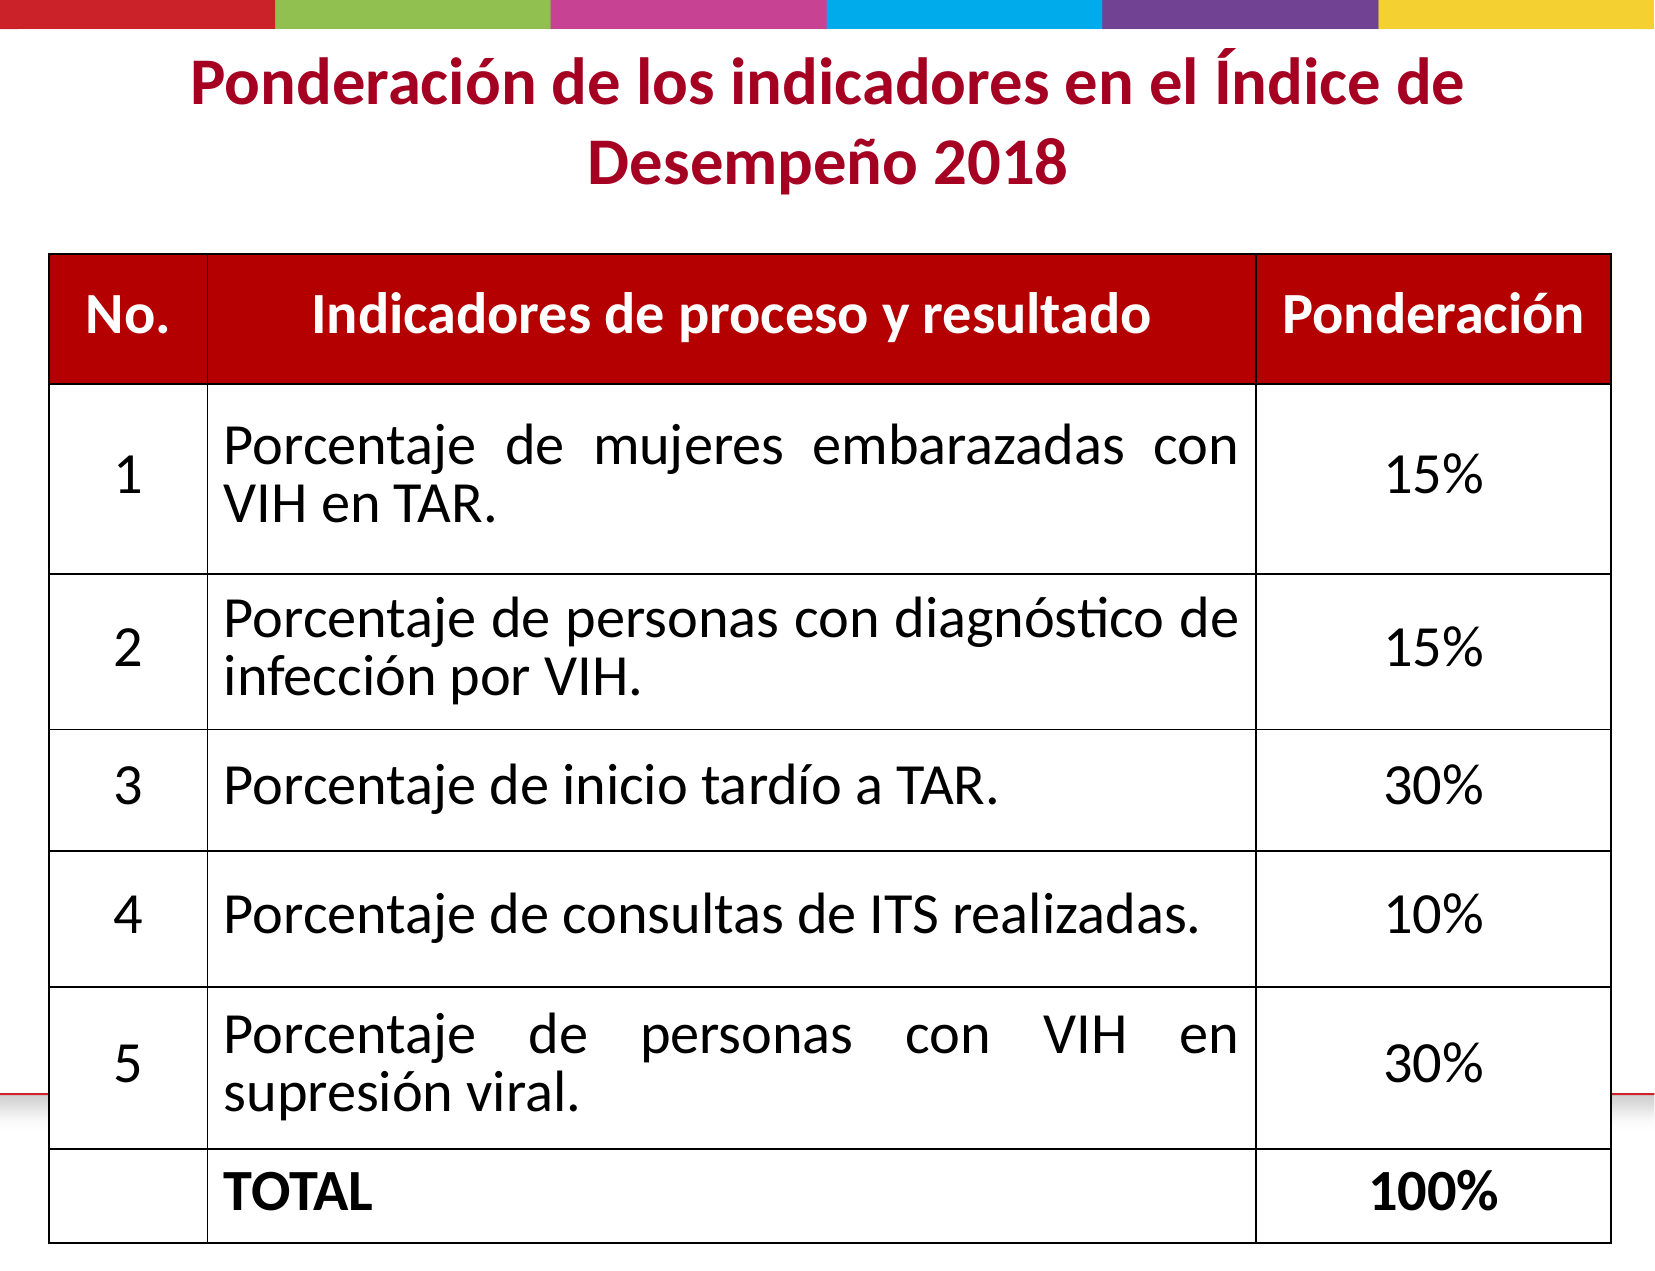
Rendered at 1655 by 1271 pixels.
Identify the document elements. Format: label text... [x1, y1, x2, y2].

table_cell 4 [50, 852, 207, 986]
text_box Ponderación de los indicadores en el Índice de Desempeño 2018 [17, 29, 1640, 154]
table_cell 100% [1257, 1150, 1610, 1242]
table_cell 15% [1257, 385, 1610, 573]
table_cell Porcentaje de personas con diagnóstico de infección por VIH. [208, 575, 1255, 729]
table_cell Porcentaje de personas con VIH en supresión viral. [208, 988, 1255, 1148]
table_header No. [50, 255, 207, 383]
picture [0, 0, 1655, 1271]
table_cell 2 [50, 575, 207, 729]
table_cell [50, 1150, 207, 1242]
table_cell Porcentaje de mujeres embarazadas con VIH en TAR. [208, 385, 1255, 573]
table_cell 30% [1257, 730, 1610, 850]
table_cell 15% [1257, 575, 1610, 729]
table_cell TOTAL [208, 1150, 1255, 1242]
table_header Indicadores de proceso y resultado [208, 255, 1255, 383]
table_cell Porcentaje de inicio tardío a TAR. [208, 730, 1255, 850]
table_cell 5 [50, 988, 207, 1148]
table_cell 10% [1257, 852, 1610, 986]
table_cell 3 [50, 730, 207, 850]
table_cell 30% [1257, 988, 1610, 1148]
table_header Ponderación [1257, 255, 1610, 383]
table_cell Porcentaje de consultas de ITS realizadas. [208, 852, 1255, 986]
table_cell 1 [50, 385, 207, 573]
